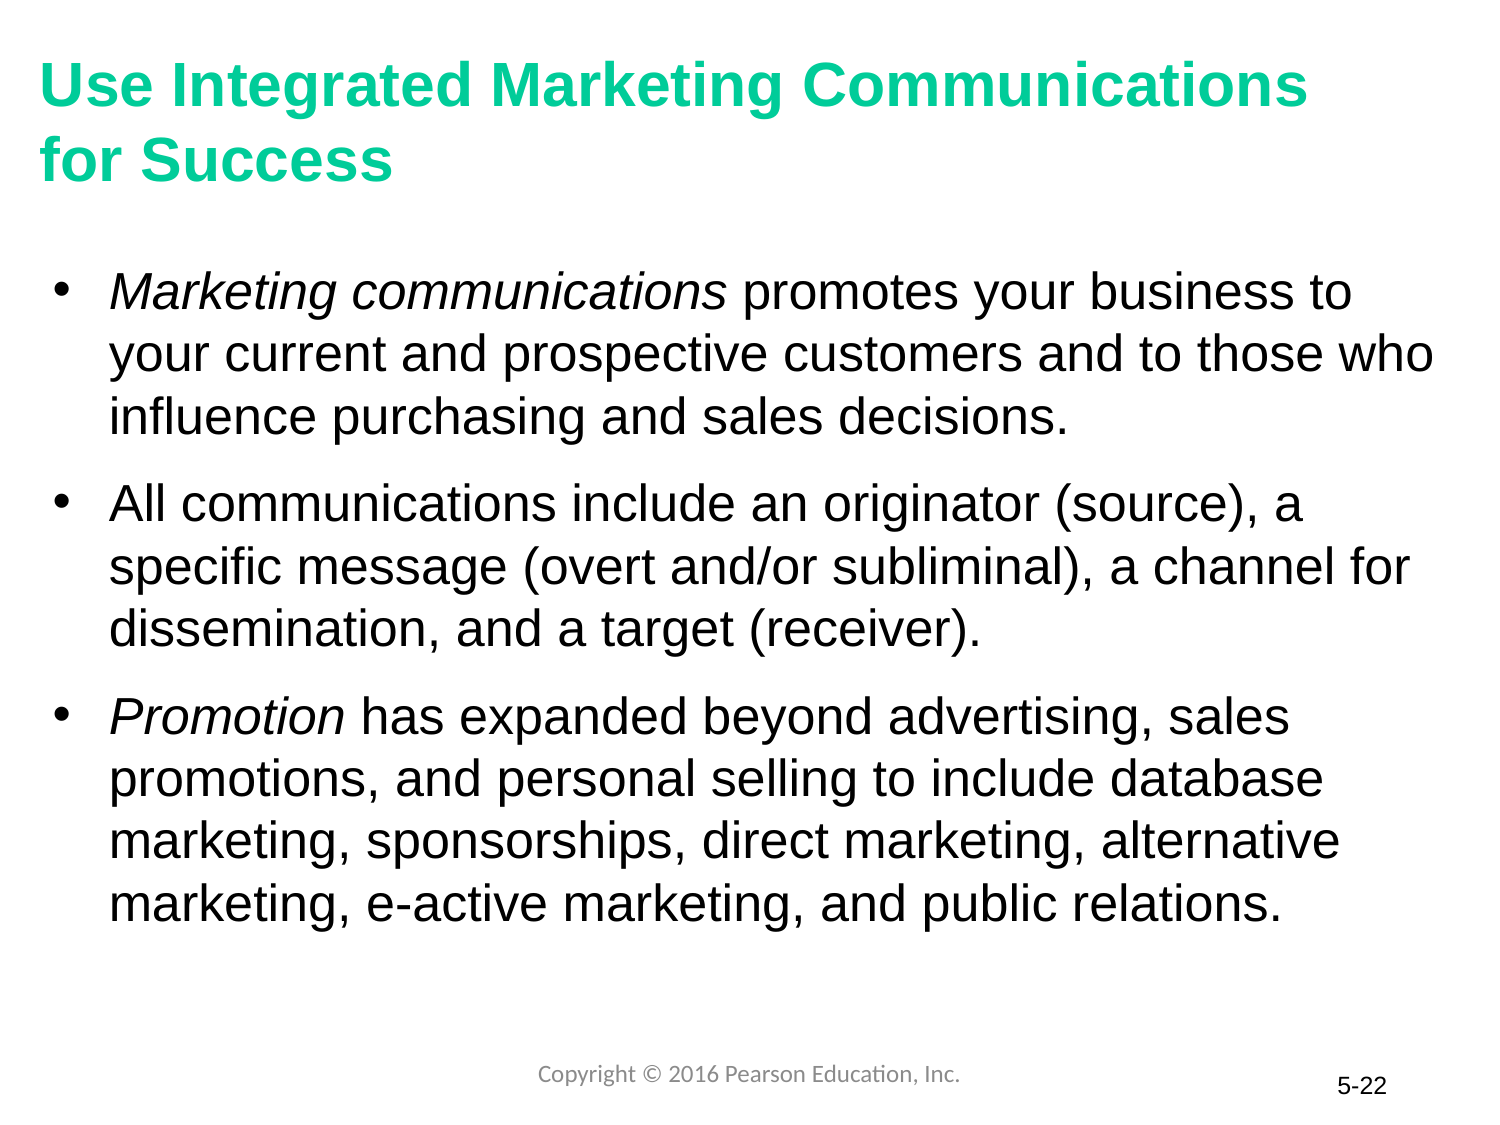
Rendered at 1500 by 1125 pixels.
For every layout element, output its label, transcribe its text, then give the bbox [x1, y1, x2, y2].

footer Copyright © 2016 Pearson Education, Inc. [512, 1042, 988, 1103]
title Use Integrated Marketing Communications for Success [24, 24, 1450, 213]
list Marketing communications promotes your business to your current and prospective customers and to those who influence purchasing and sales decisions. All communications include an originator (source), a specific message (overt and/or subliminal), a channel for dissemination, and a target (receiver). Promotion has expanded beyond advertising, sales promotions, and personal selling to include database marketing, sponsorships, direct marketing, alternative marketing, e-active marketing, and public relations. [37, 249, 1463, 993]
